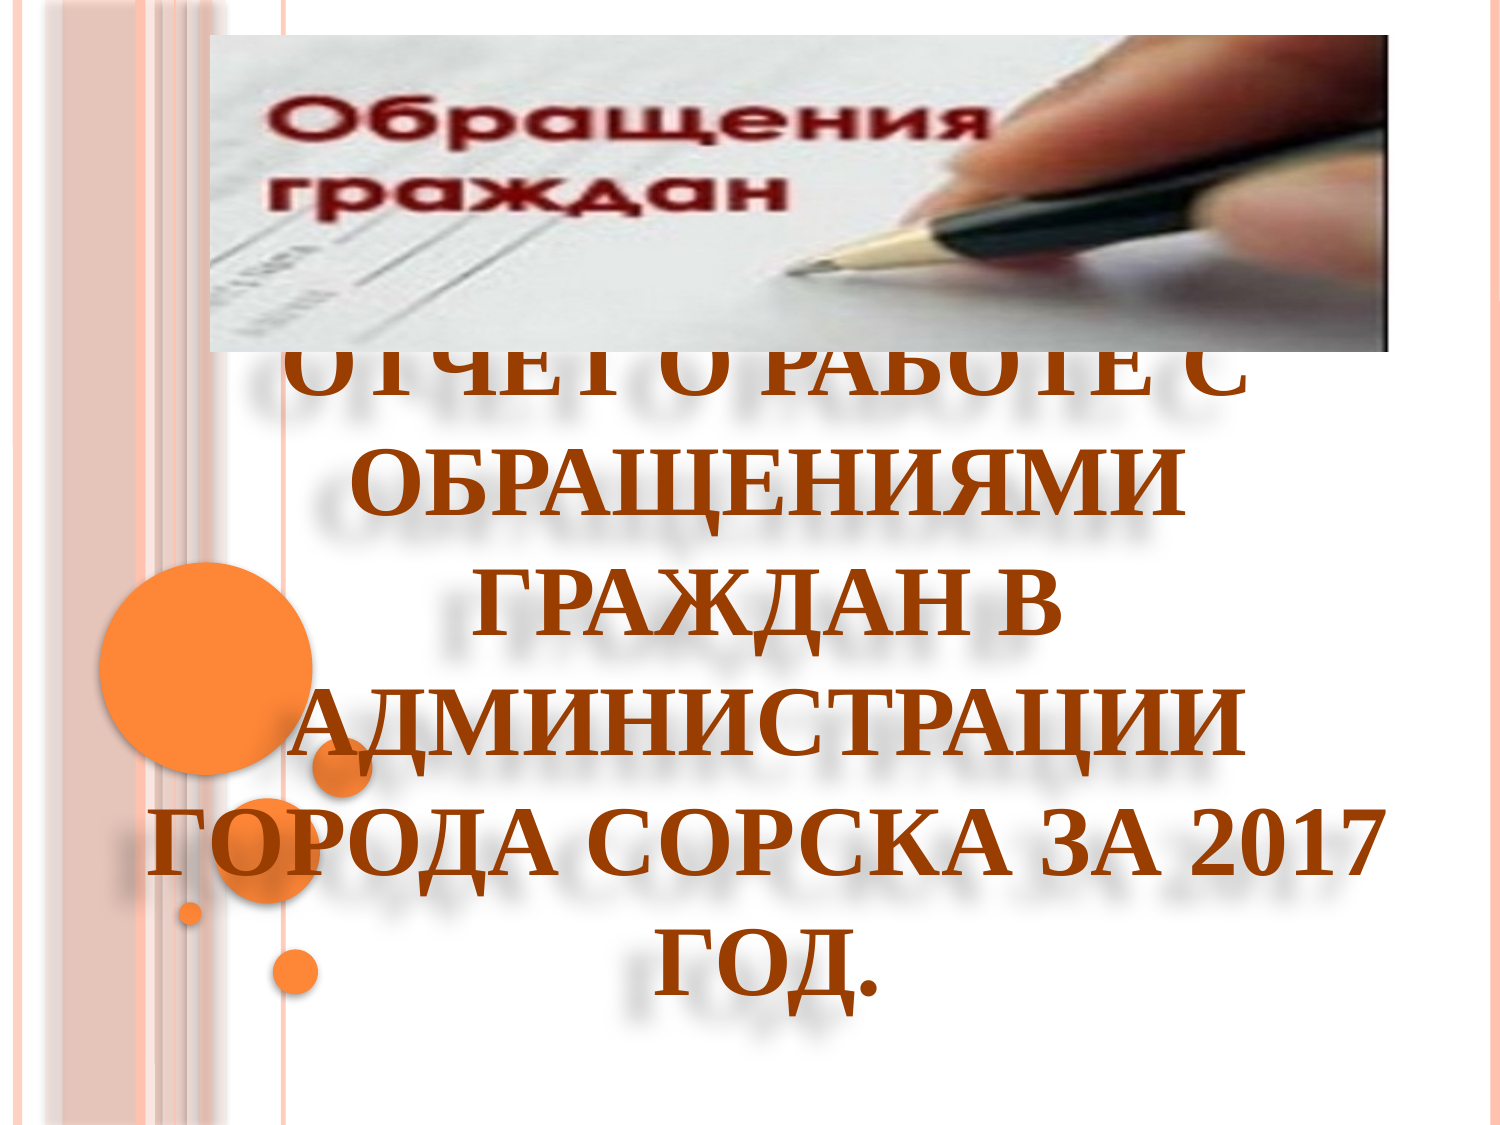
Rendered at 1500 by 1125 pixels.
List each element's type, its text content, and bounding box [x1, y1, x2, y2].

picture [210, 34, 1395, 352]
title Отчет о работе с обращениями граждан в администрации города Сорска за 2017 год. [112, 281, 1424, 1024]
